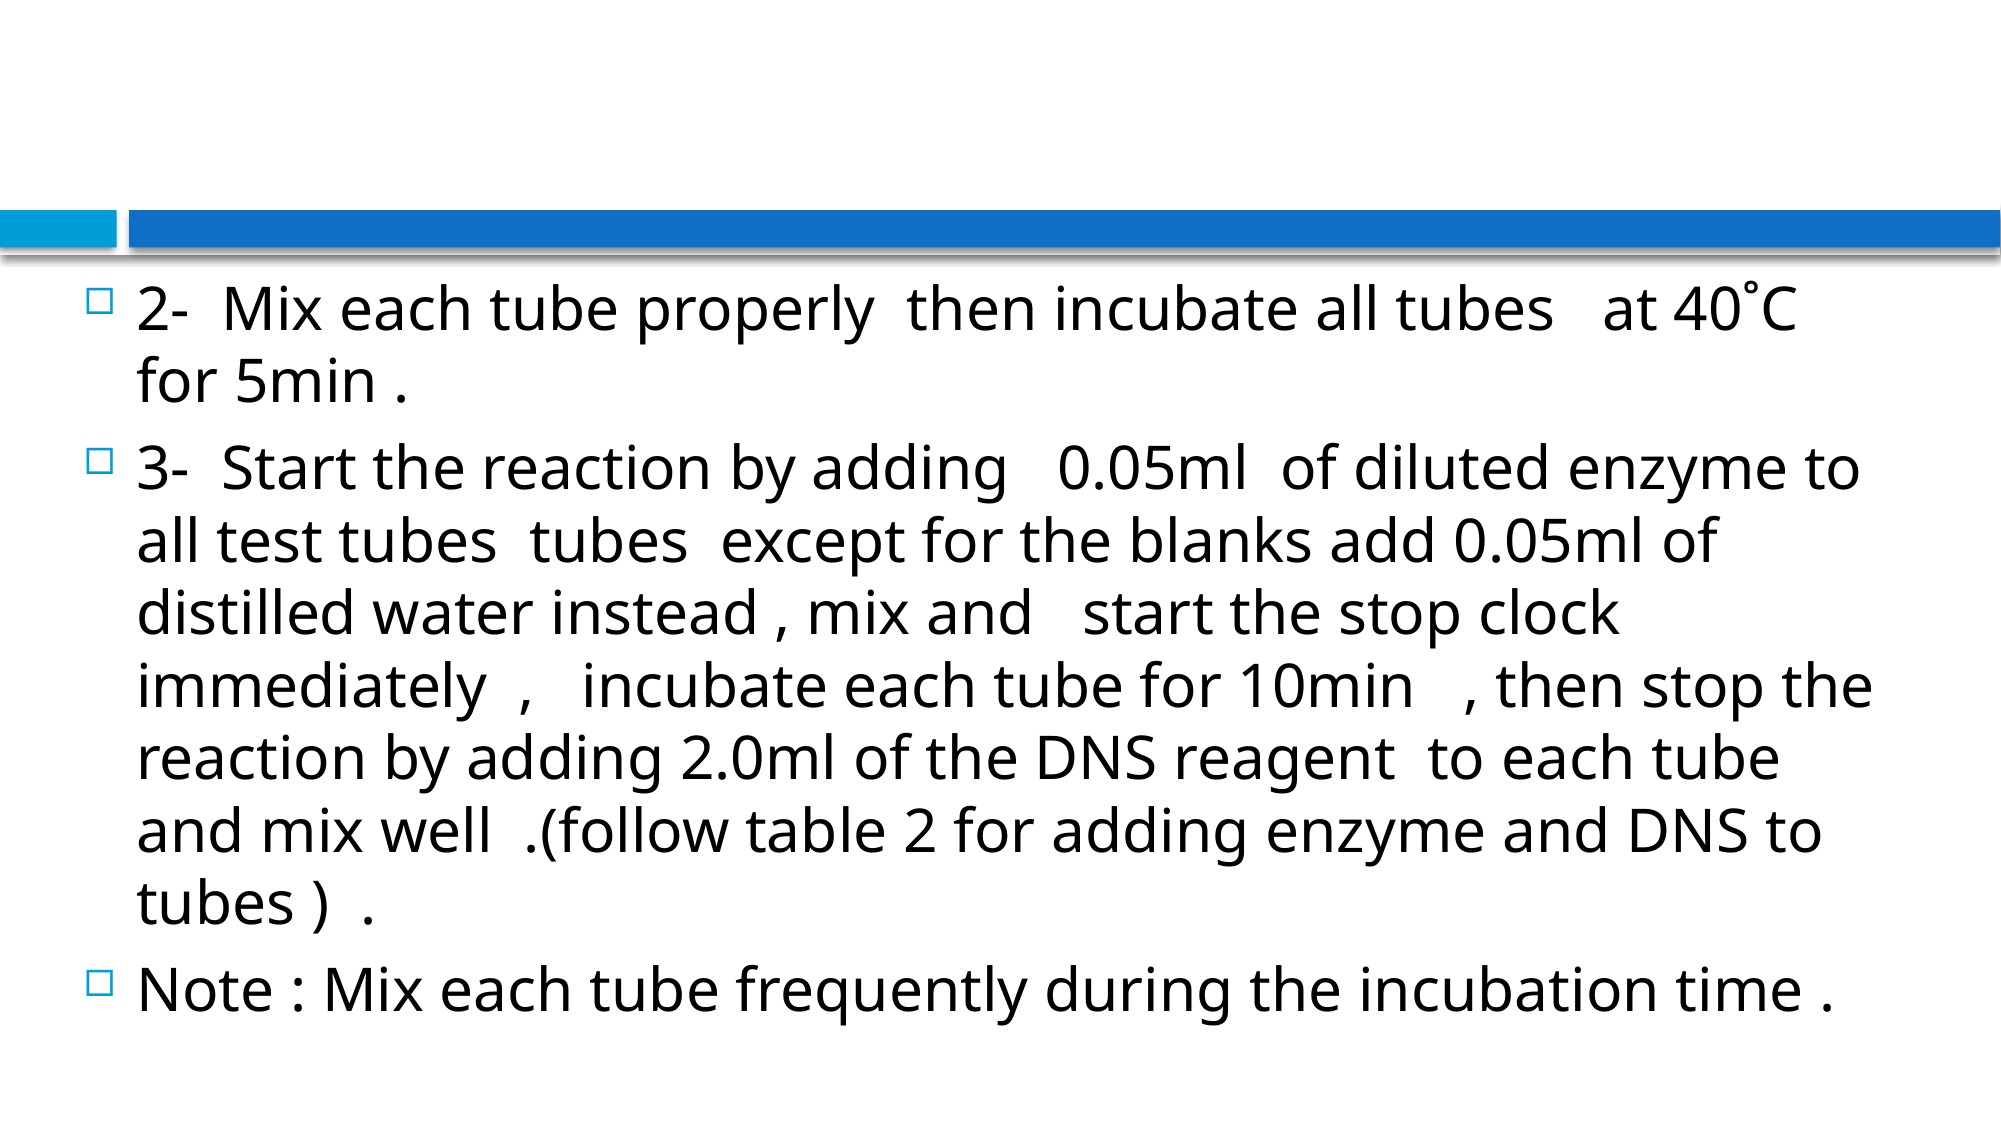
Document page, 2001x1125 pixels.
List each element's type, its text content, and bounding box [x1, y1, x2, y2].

list 2- Mix each tube properly then incubate all tubes at 40˚C for 5min . 3- Start the reaction by adding 0.05ml of diluted enzyme to all test tubes tubes except for the blanks add 0.05ml of distilled water instead , mix and start the stop clock immediately , incubate each tube for 10min , then stop the reaction by adding 2.0ml of the DNS reagent to each tube and mix well .(follow table 2 for adding enzyme and DNS to tubes ) . Note : Mix each tube frequently during the incubation time . [68, 262, 1918, 1065]
